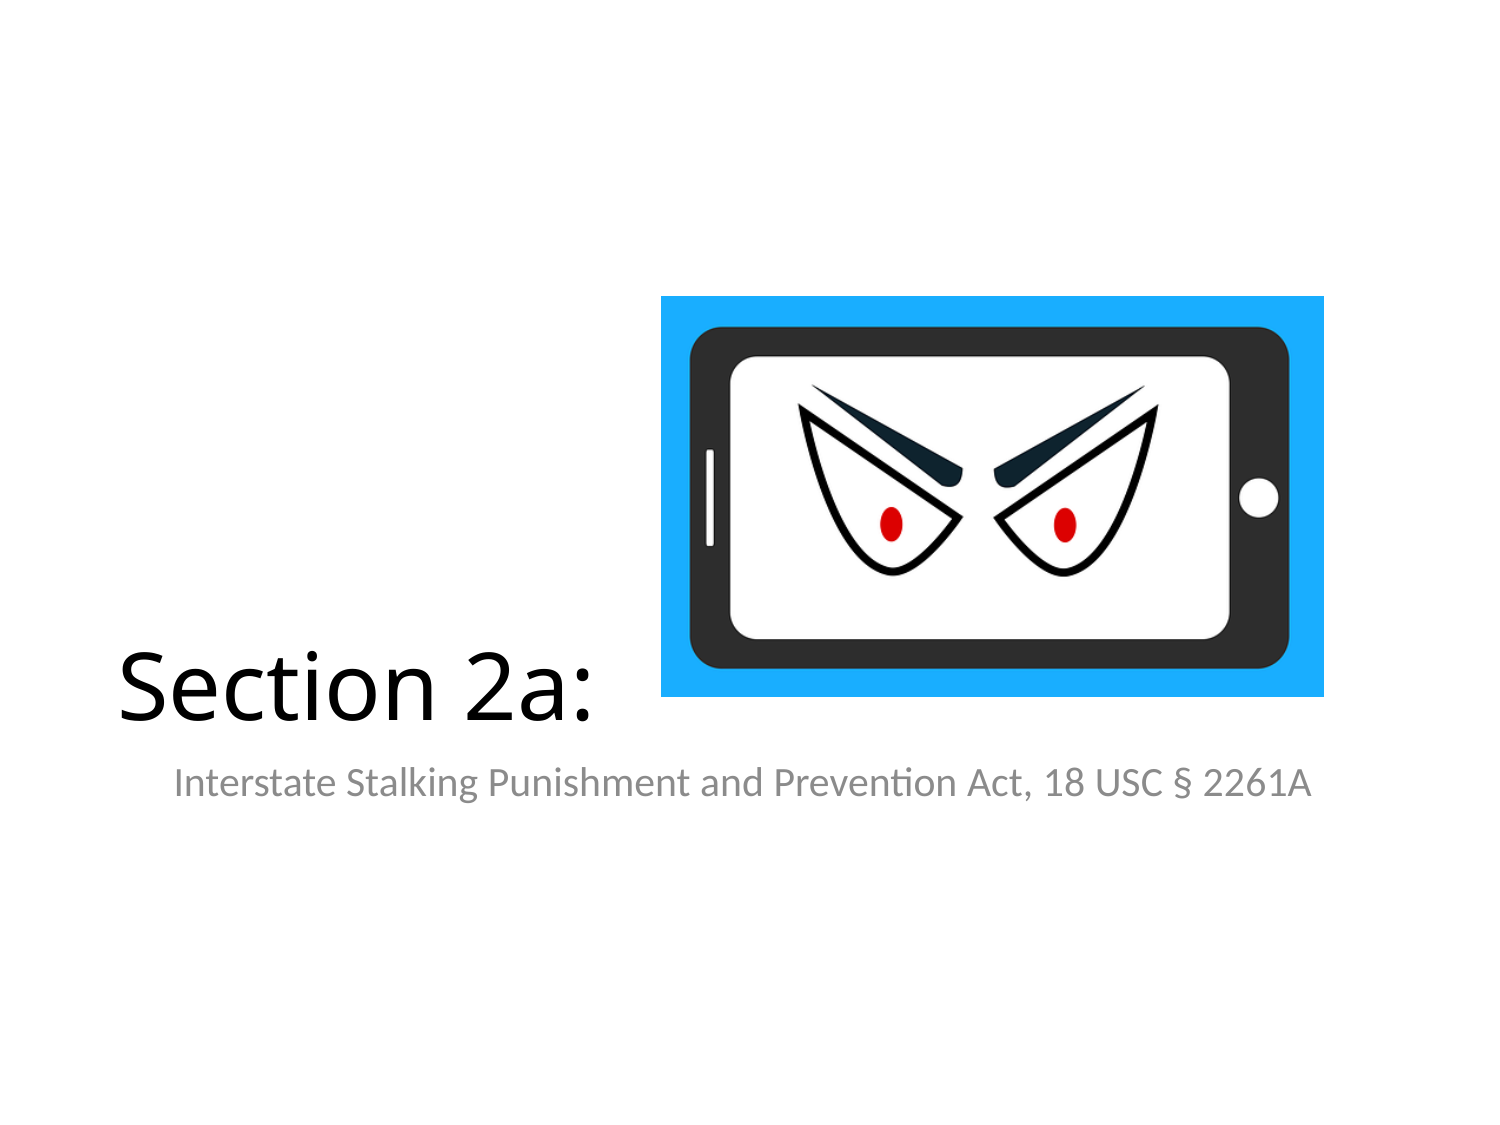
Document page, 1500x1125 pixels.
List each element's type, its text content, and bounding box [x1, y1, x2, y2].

picture [661, 296, 1324, 697]
title Section 2a: [102, 280, 1397, 749]
list Interstate Stalking Punishment and Prevention Act, 18 USC § 2261A [102, 752, 1397, 1000]
